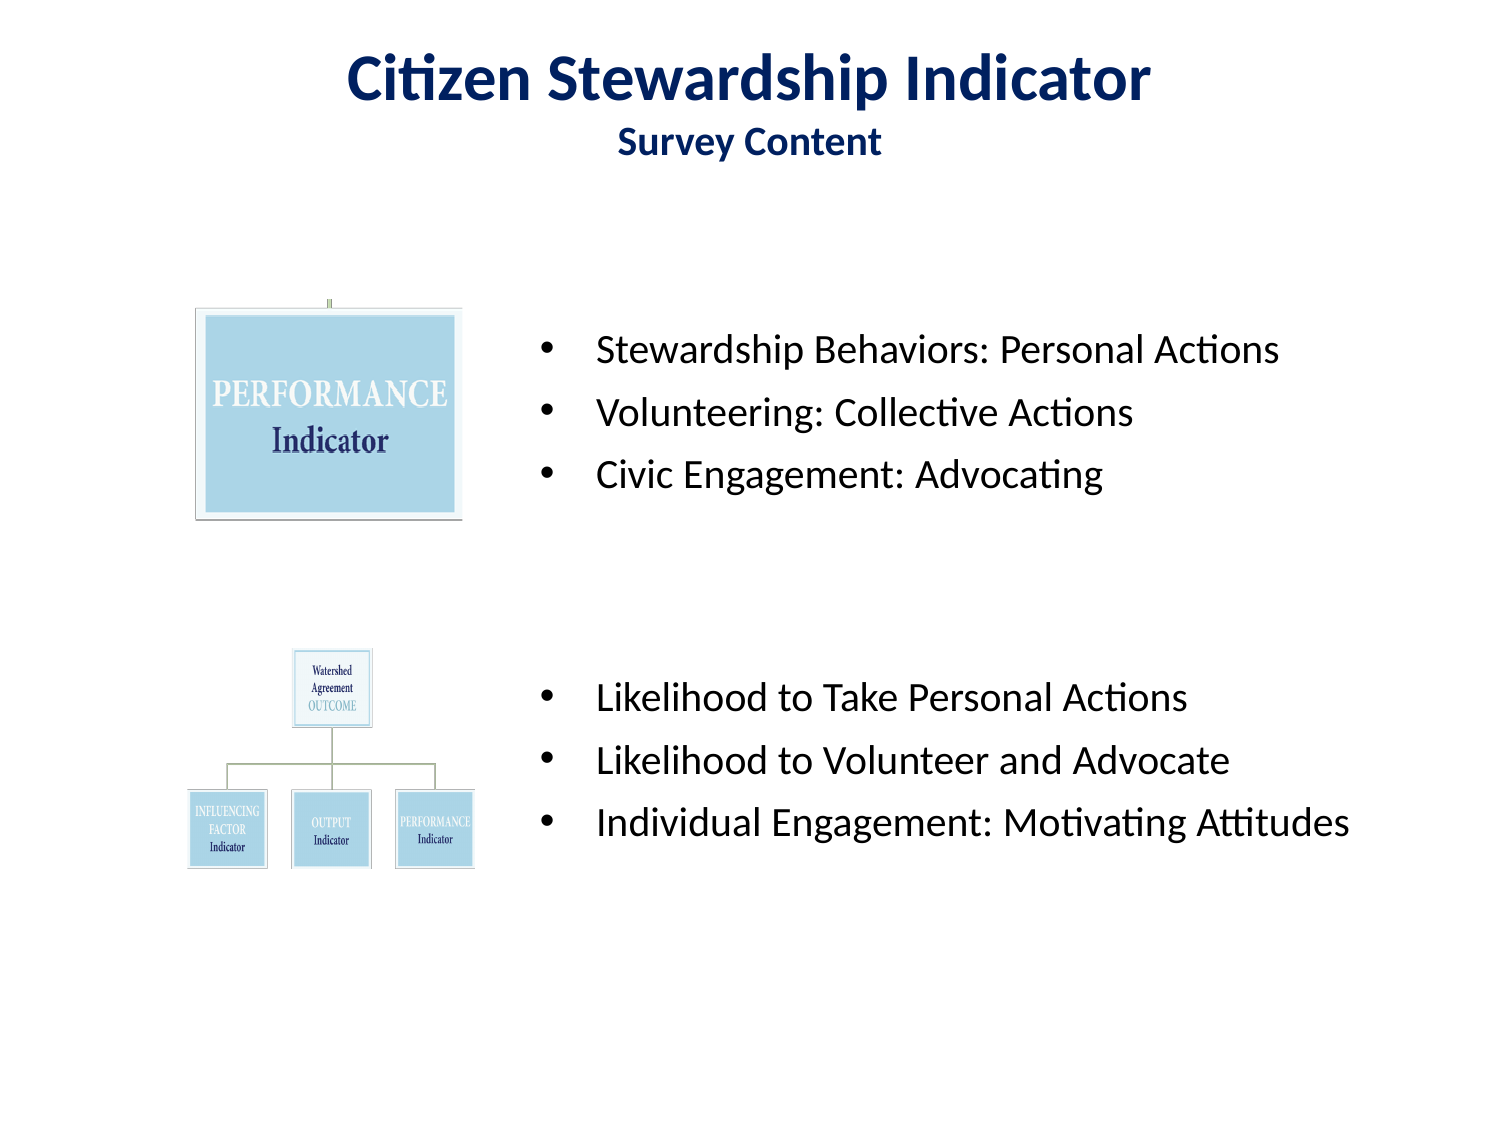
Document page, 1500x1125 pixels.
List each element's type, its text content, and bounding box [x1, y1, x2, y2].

text_box [187, 648, 475, 869]
text_box Stewardship Behaviors: Personal Actions Volunteering: Collective Actions Civic Engagement: Advocating [525, 314, 1388, 505]
text_box Likelihood to Take Personal Actions Likelihood to Volunteer and Advocate Individual Engagement: Motivating Attitudes [525, 662, 1388, 853]
text_box [187, 299, 463, 521]
text_box Citizen Stewardship Indicator Survey Content [275, 26, 1225, 171]
